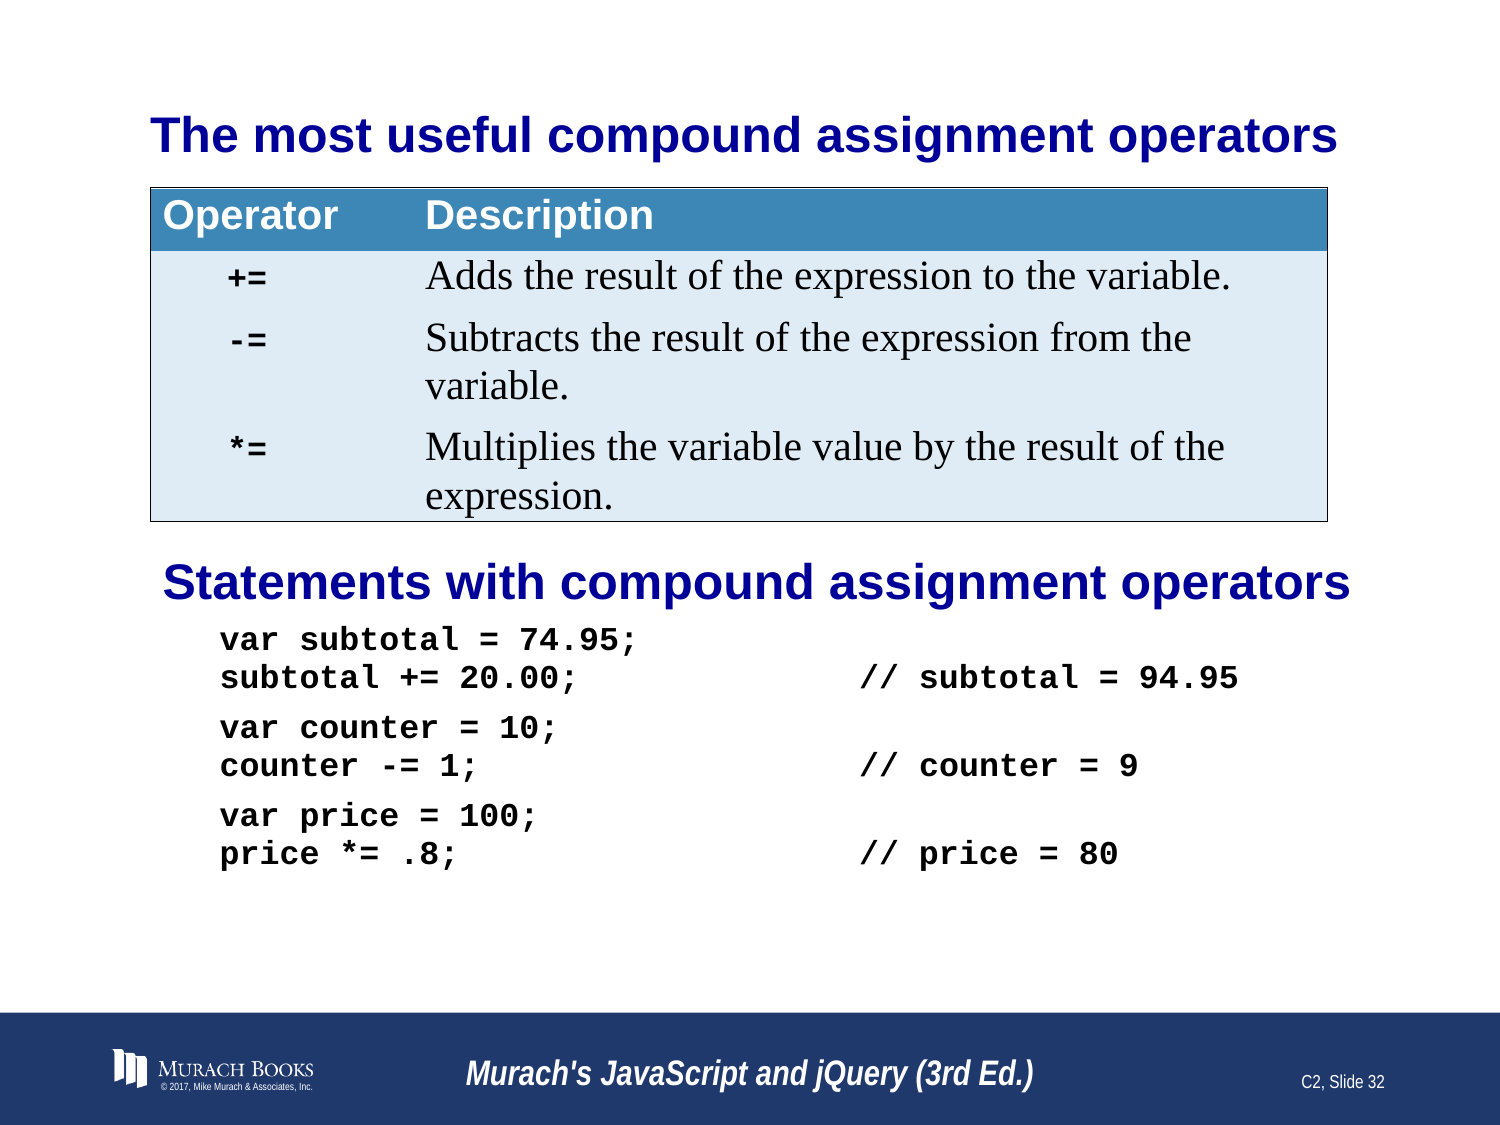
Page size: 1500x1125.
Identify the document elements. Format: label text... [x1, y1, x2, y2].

slide_number C2, Slide 32 [1087, 1025, 1400, 1100]
footer © 2017, Mike Murach & Associates, Inc. [12, 1025, 463, 1100]
title The most useful compound assignment operators [150, 102, 1350, 164]
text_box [149, 174, 1363, 875]
slide_number Murach's JavaScript and jQuery (3rd Ed.) [463, 1025, 1050, 1100]
